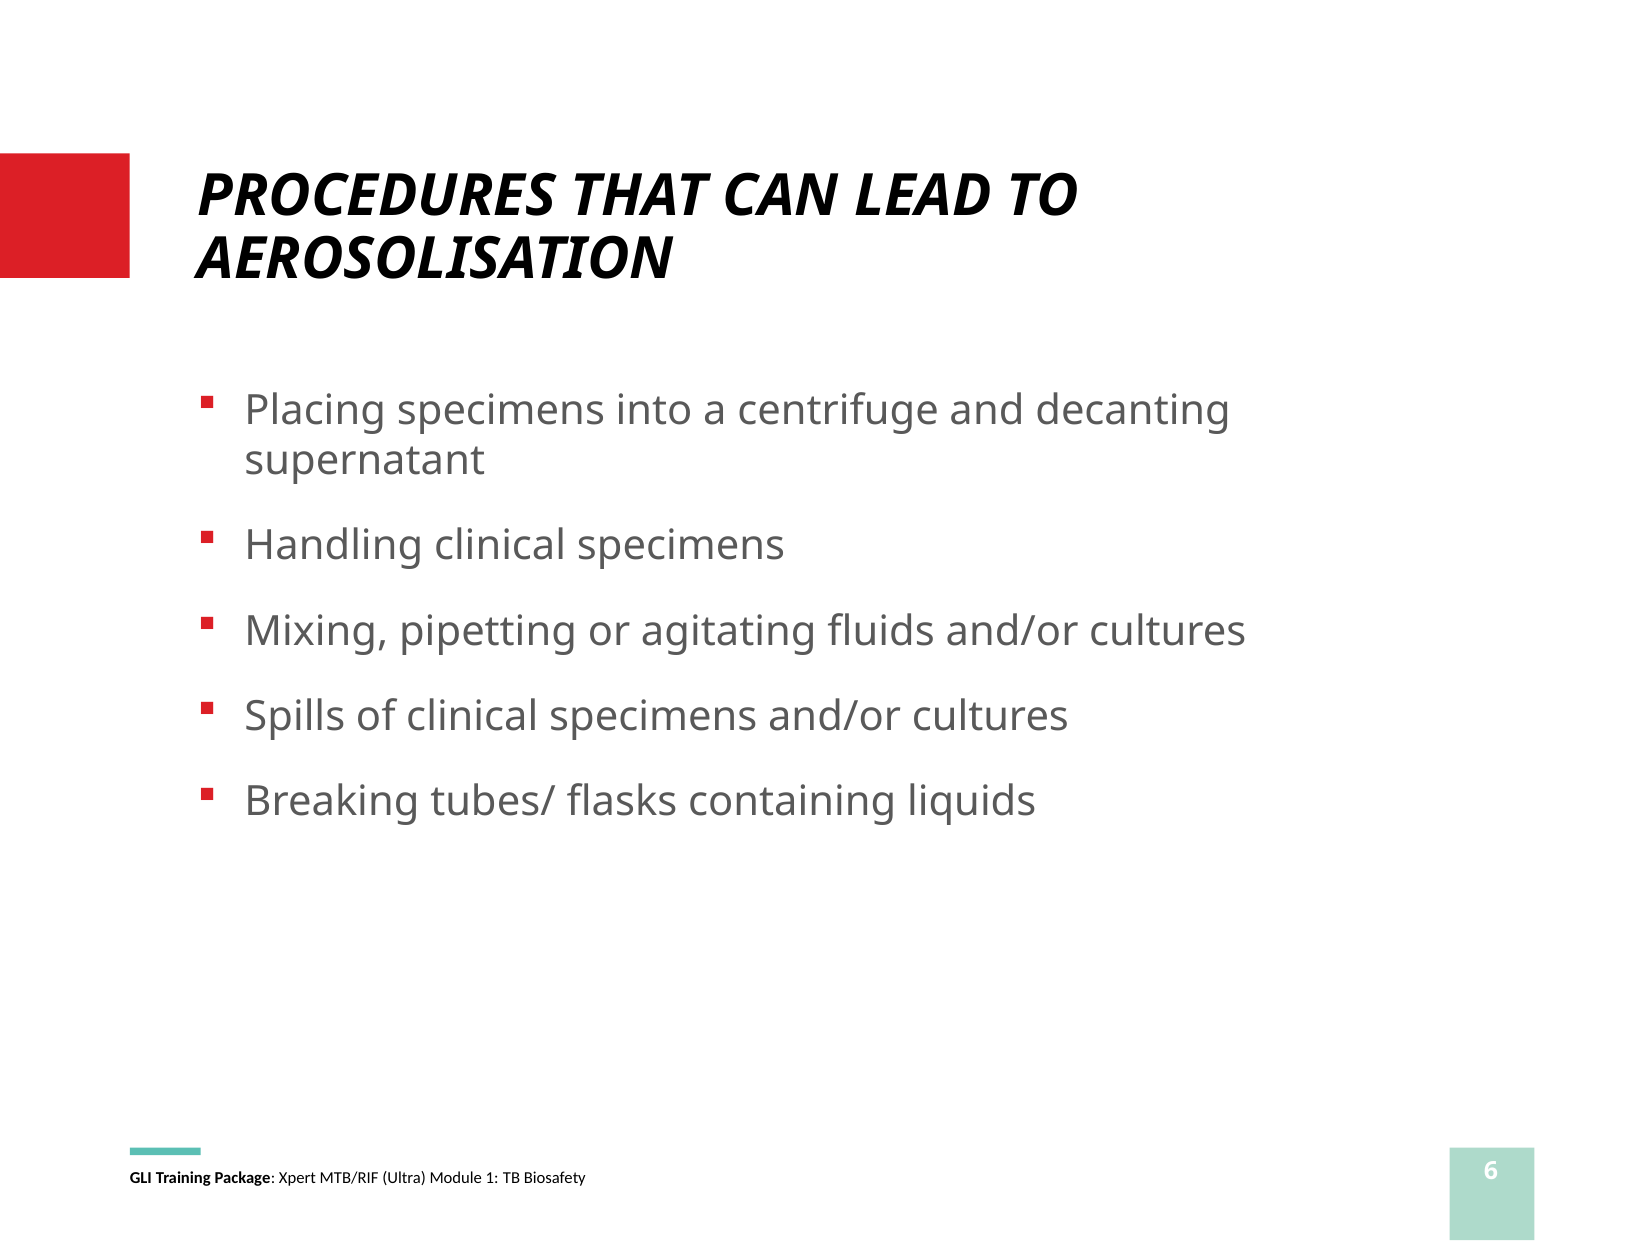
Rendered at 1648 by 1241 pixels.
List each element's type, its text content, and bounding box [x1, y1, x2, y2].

title PROCEDURES THAT CAN LEAD TO AEROSOLISATION [197, 145, 1474, 312]
list Placing specimens into a centrifuge and decanting supernatant Handling clinical specimens Mixing, pipetting or agitating fluids and/or cultures Spills of clinical specimens and/or cultures Breaking tubes/ flasks containing liquids [197, 382, 1450, 1139]
